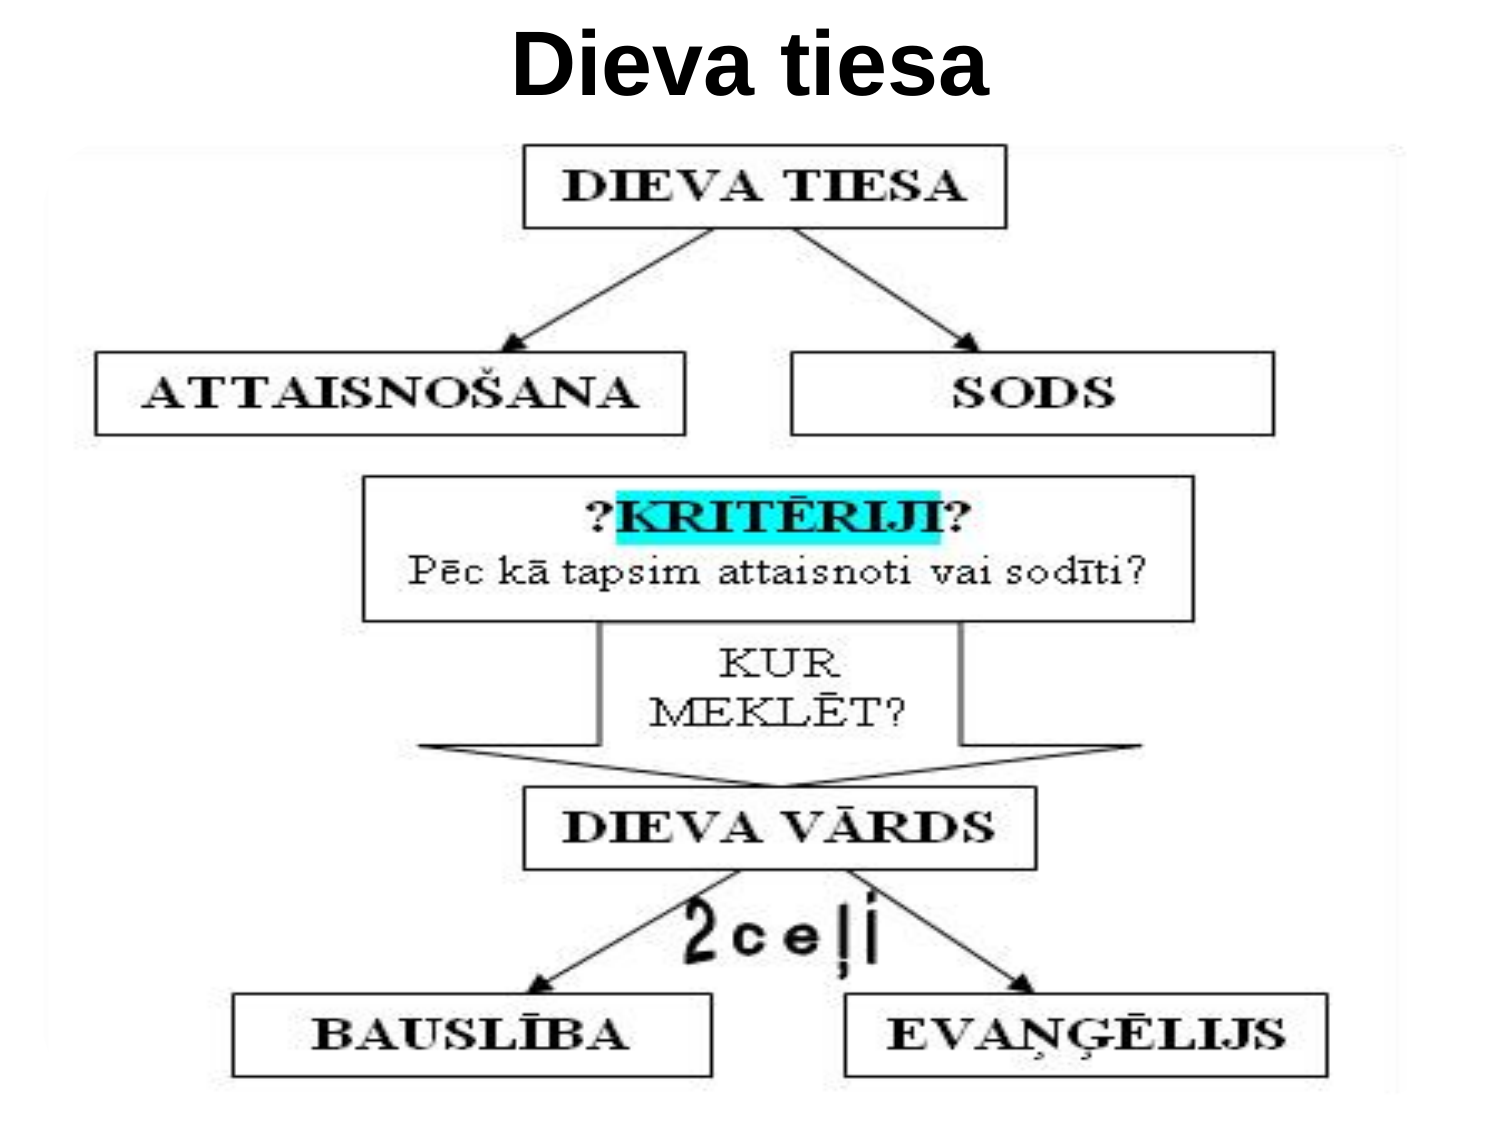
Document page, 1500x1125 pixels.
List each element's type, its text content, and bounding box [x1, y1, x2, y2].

title Dieva tiesa [0, 0, 1500, 118]
picture [41, 136, 1448, 1102]
